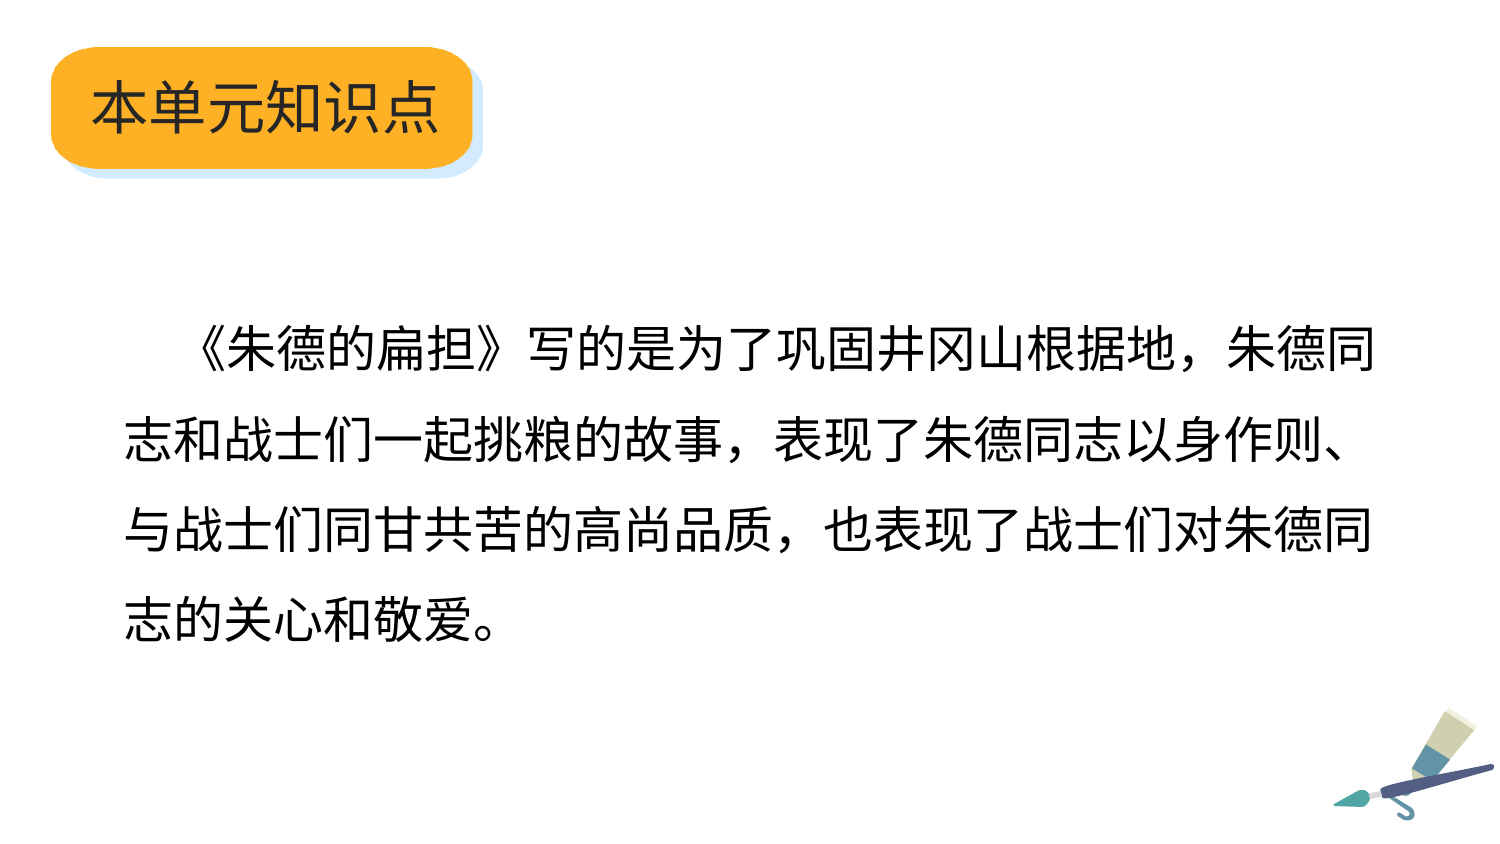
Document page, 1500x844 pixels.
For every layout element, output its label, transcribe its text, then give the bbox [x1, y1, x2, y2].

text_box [1358, 708, 1481, 844]
picture [51, 47, 483, 179]
text_box 《朱德的扁担》写的是为了巩固井冈山根据地，朱德同志和战士们一起挑粮的故事，表现了朱德同志以身作则、与战士们同甘共苦的高尚品质，也表现了战士们对朱德同志的关心和敬爱。 [112, 268, 1419, 655]
